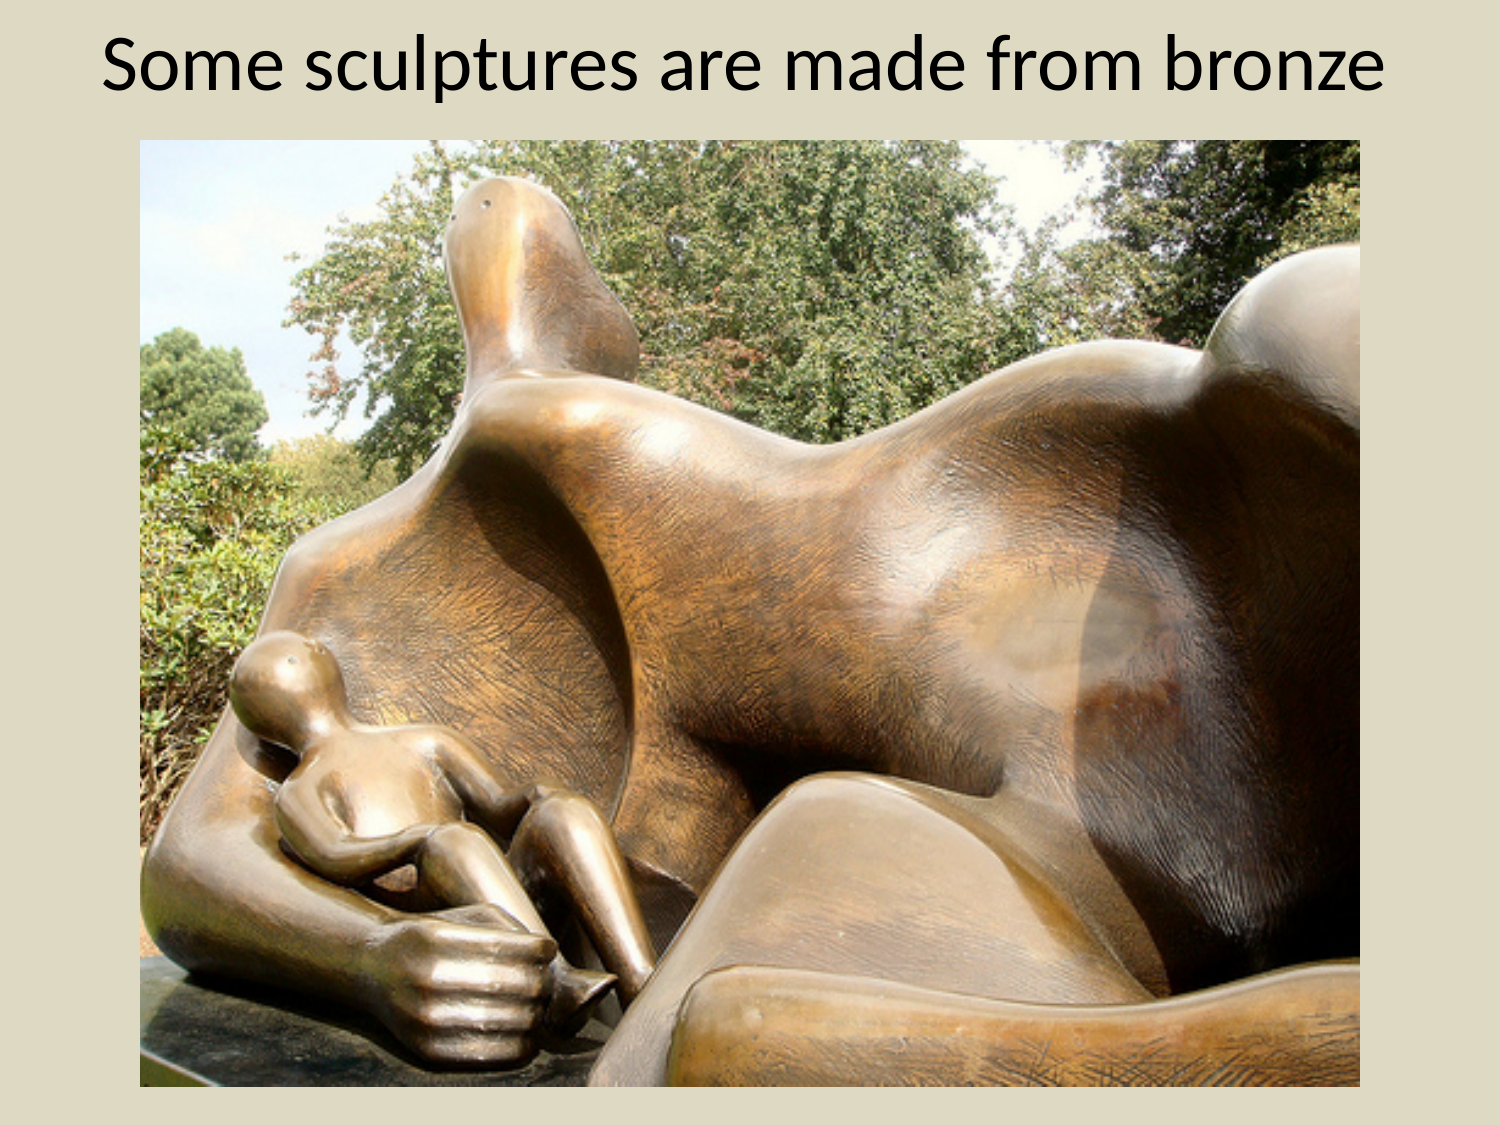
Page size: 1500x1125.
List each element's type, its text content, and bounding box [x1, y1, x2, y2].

picture [140, 140, 1360, 1087]
title Some sculptures are made from bronze [35, 0, 1456, 153]
